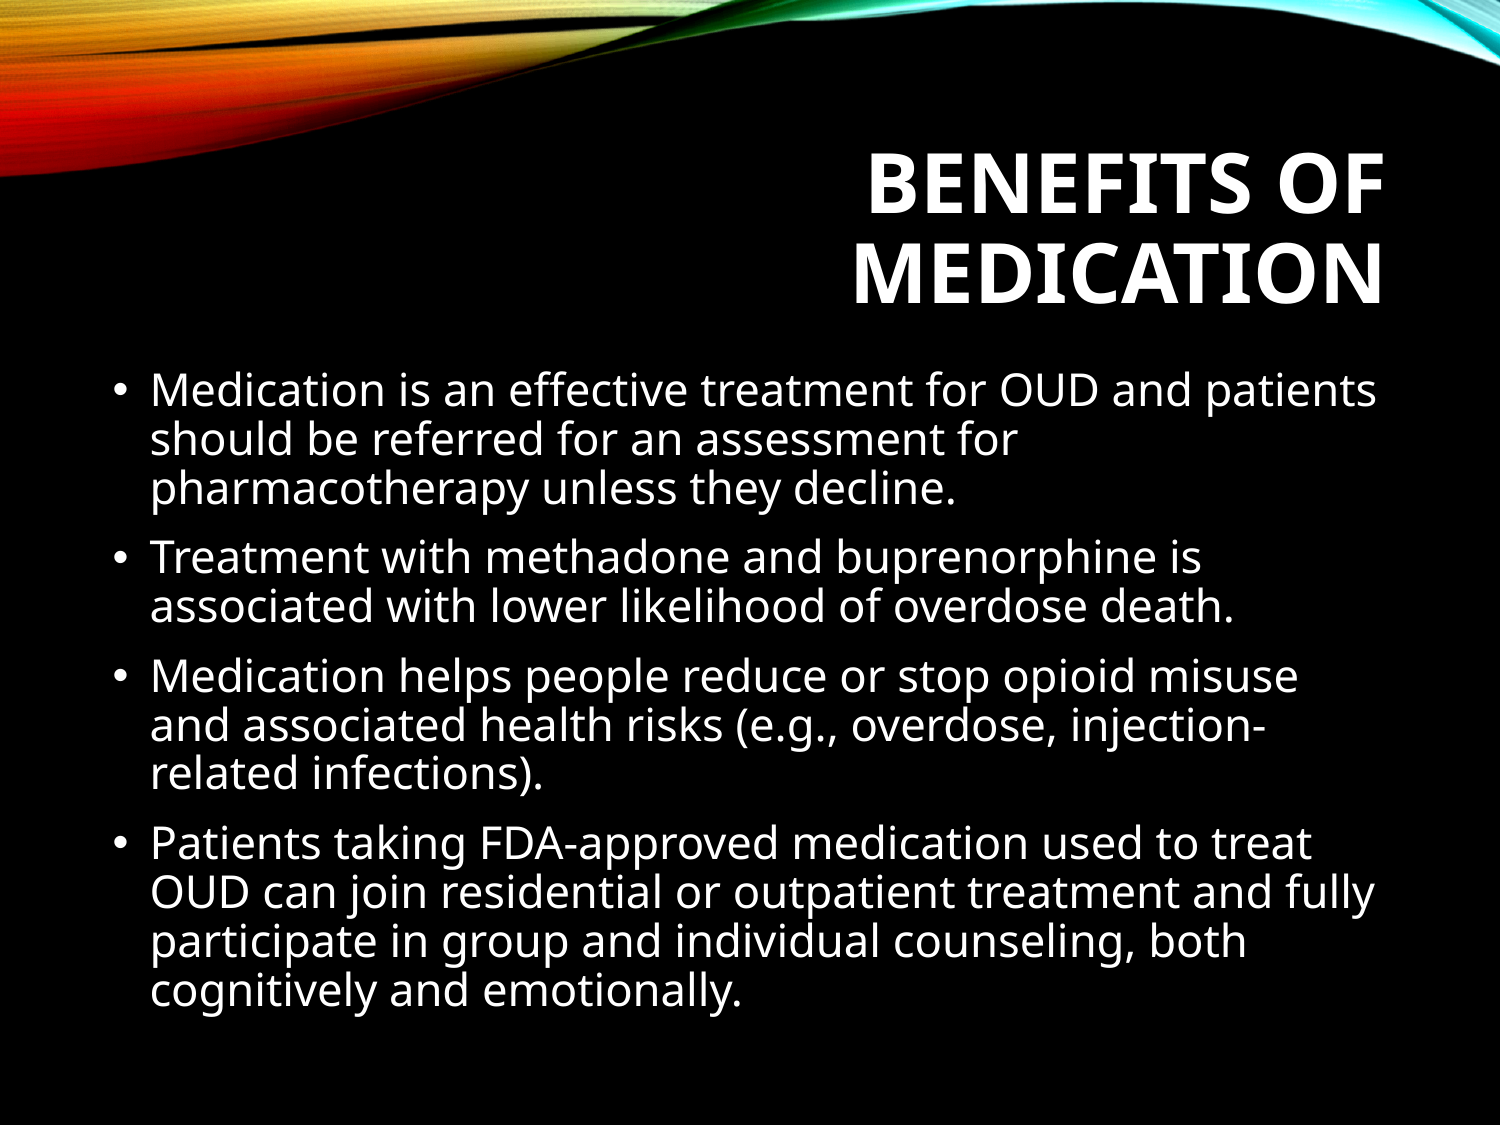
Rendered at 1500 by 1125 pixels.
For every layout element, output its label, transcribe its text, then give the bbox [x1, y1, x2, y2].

picture [0, 0, 1500, 178]
title Benefits of Medication [356, 125, 1403, 338]
list Medication is an effective treatment for OUD and patients should be referred for an assessment for pharmacotherapy unless they decline. Treatment with methadone and buprenorphine is associated with lower likelihood of overdose death. Medication helps people reduce or stop opioid misuse and associated health risks (e.g., overdose, injection-related infections). Patients taking FDA-approved medication used to treat OUD can join residential or outpatient treatment and fully participate in group and individual counseling, both cognitively and emotionally. [97, 360, 1403, 1028]
